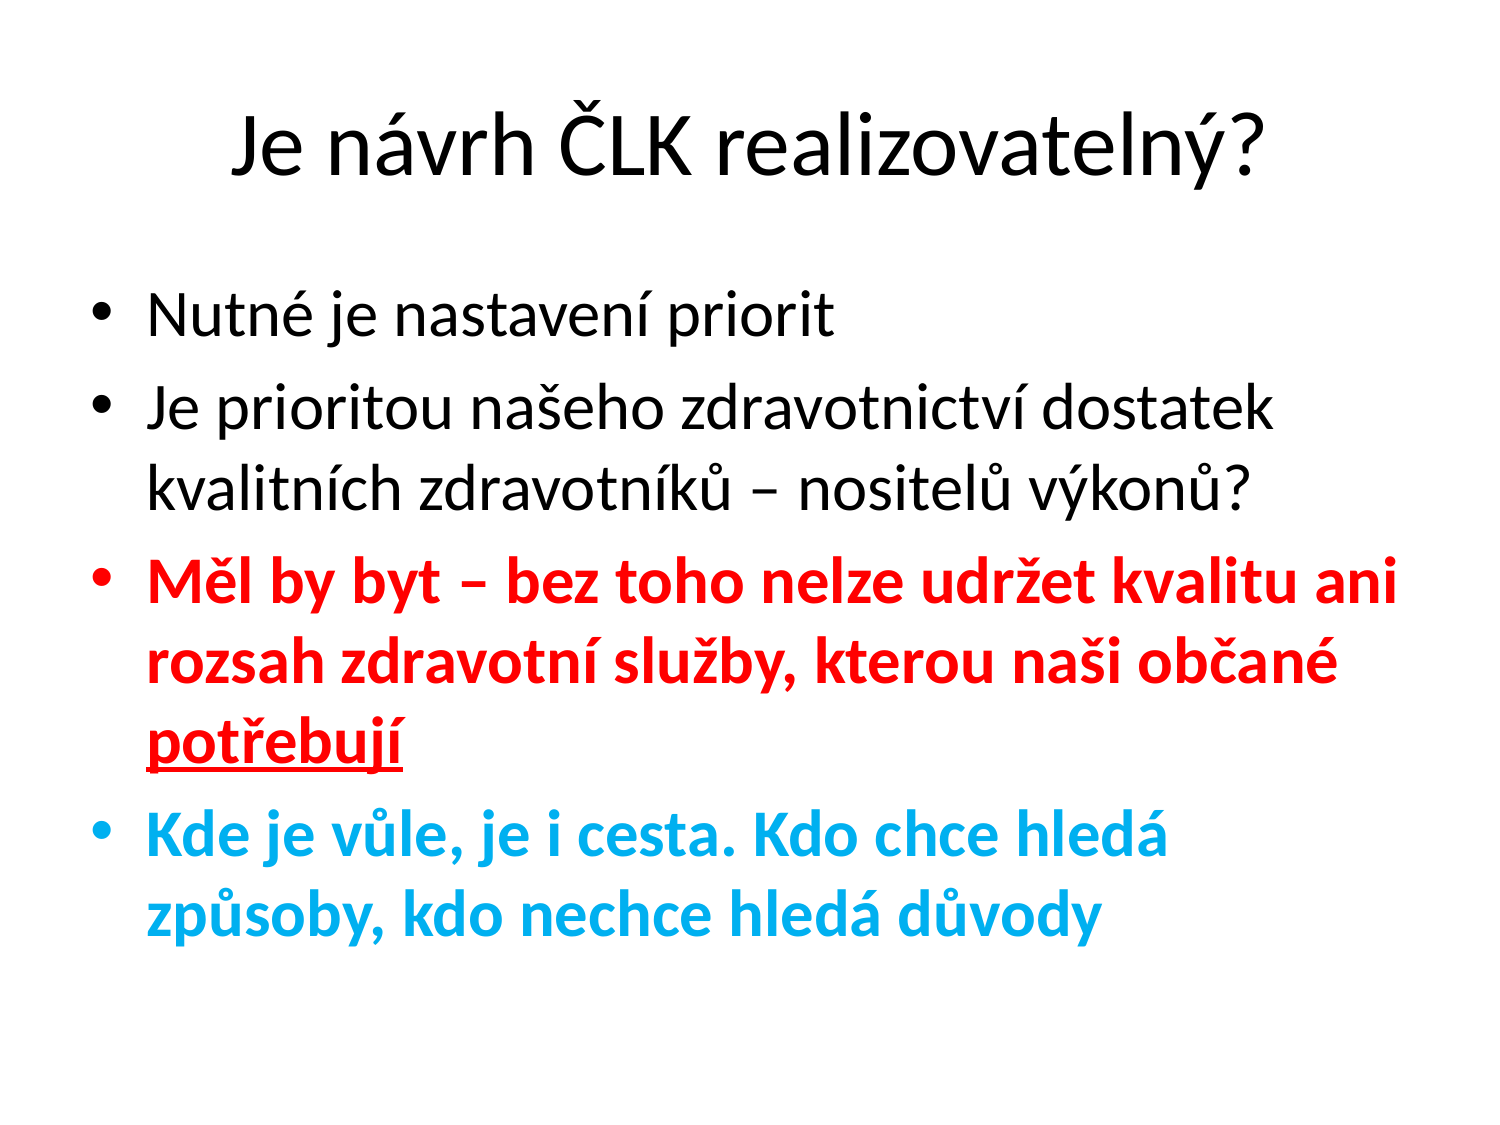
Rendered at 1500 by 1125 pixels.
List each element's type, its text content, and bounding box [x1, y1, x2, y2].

list Nutné je nastavení priorit Je prioritou našeho zdravotnictví dostatek kvalitních zdravotníků – nositelů výkonů? Měl by byt – bez toho nelze udržet kvalitu ani rozsah zdravotní služby, kterou naši občané potřebují Kde je vůle, je i cesta. Kdo chce hledá způsoby, kdo nechce hledá důvody [75, 262, 1425, 1005]
title Je návrh ČLK realizovatelný? [75, 45, 1425, 233]
